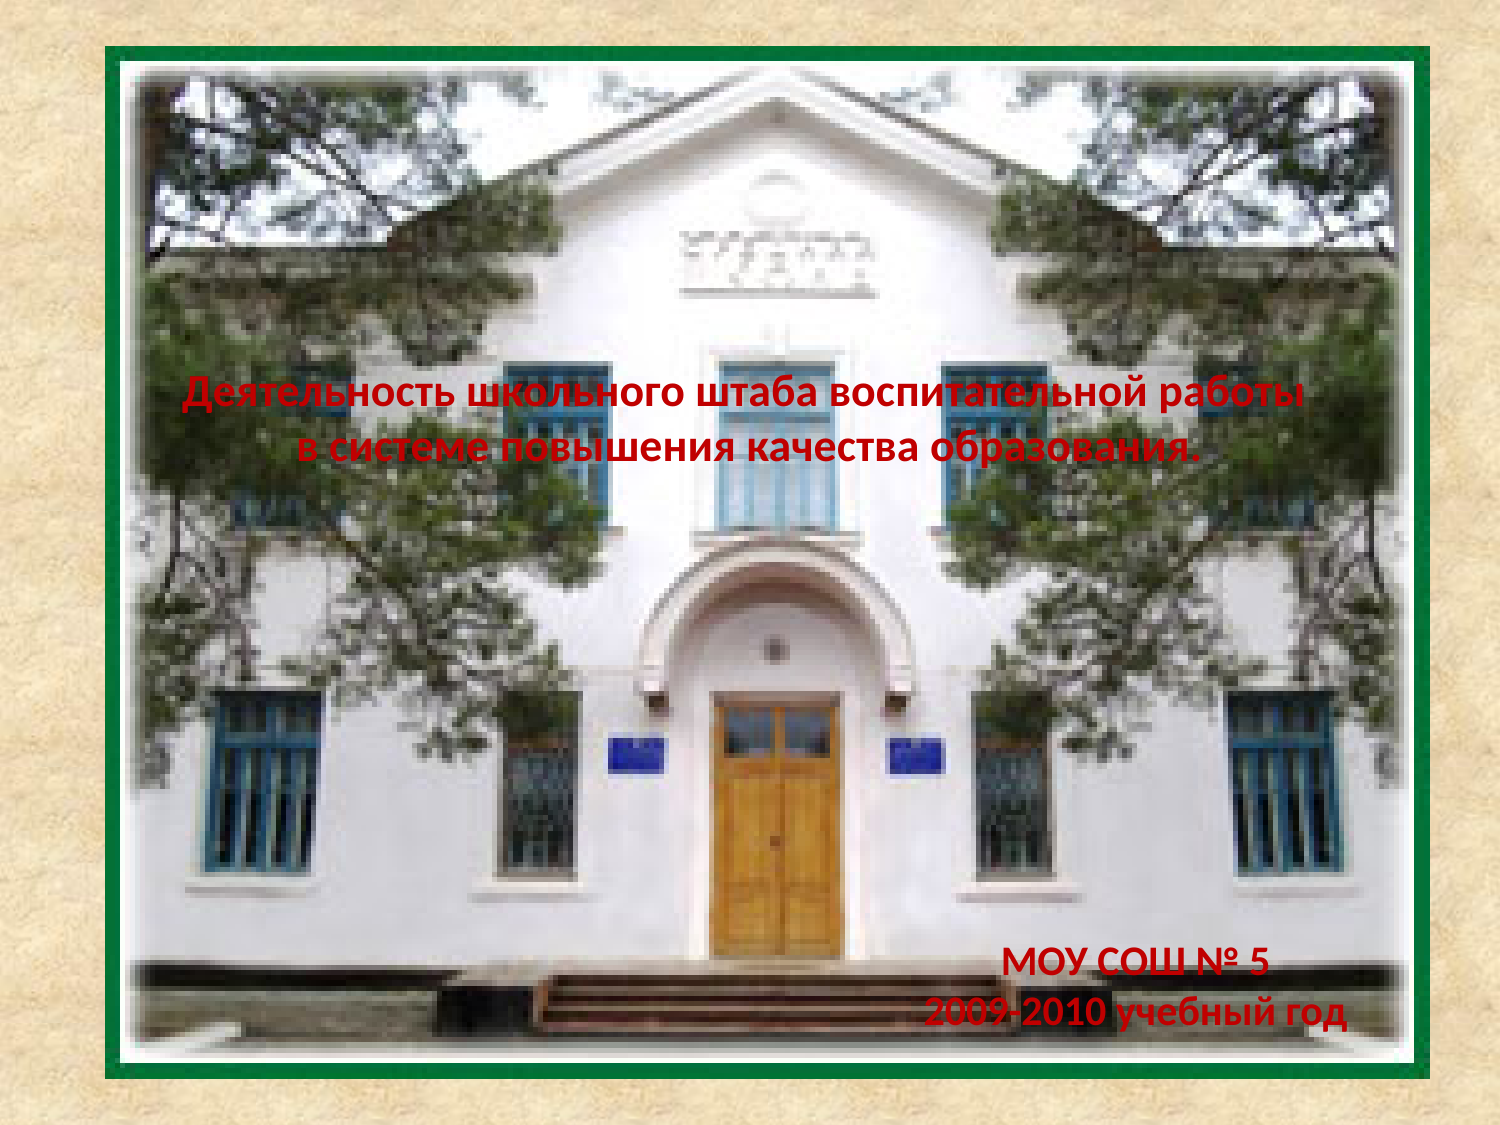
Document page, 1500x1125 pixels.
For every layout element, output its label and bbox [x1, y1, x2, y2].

subtitle [1434, 925, 1439, 1043]
picture [0, 0, 1500, 1125]
